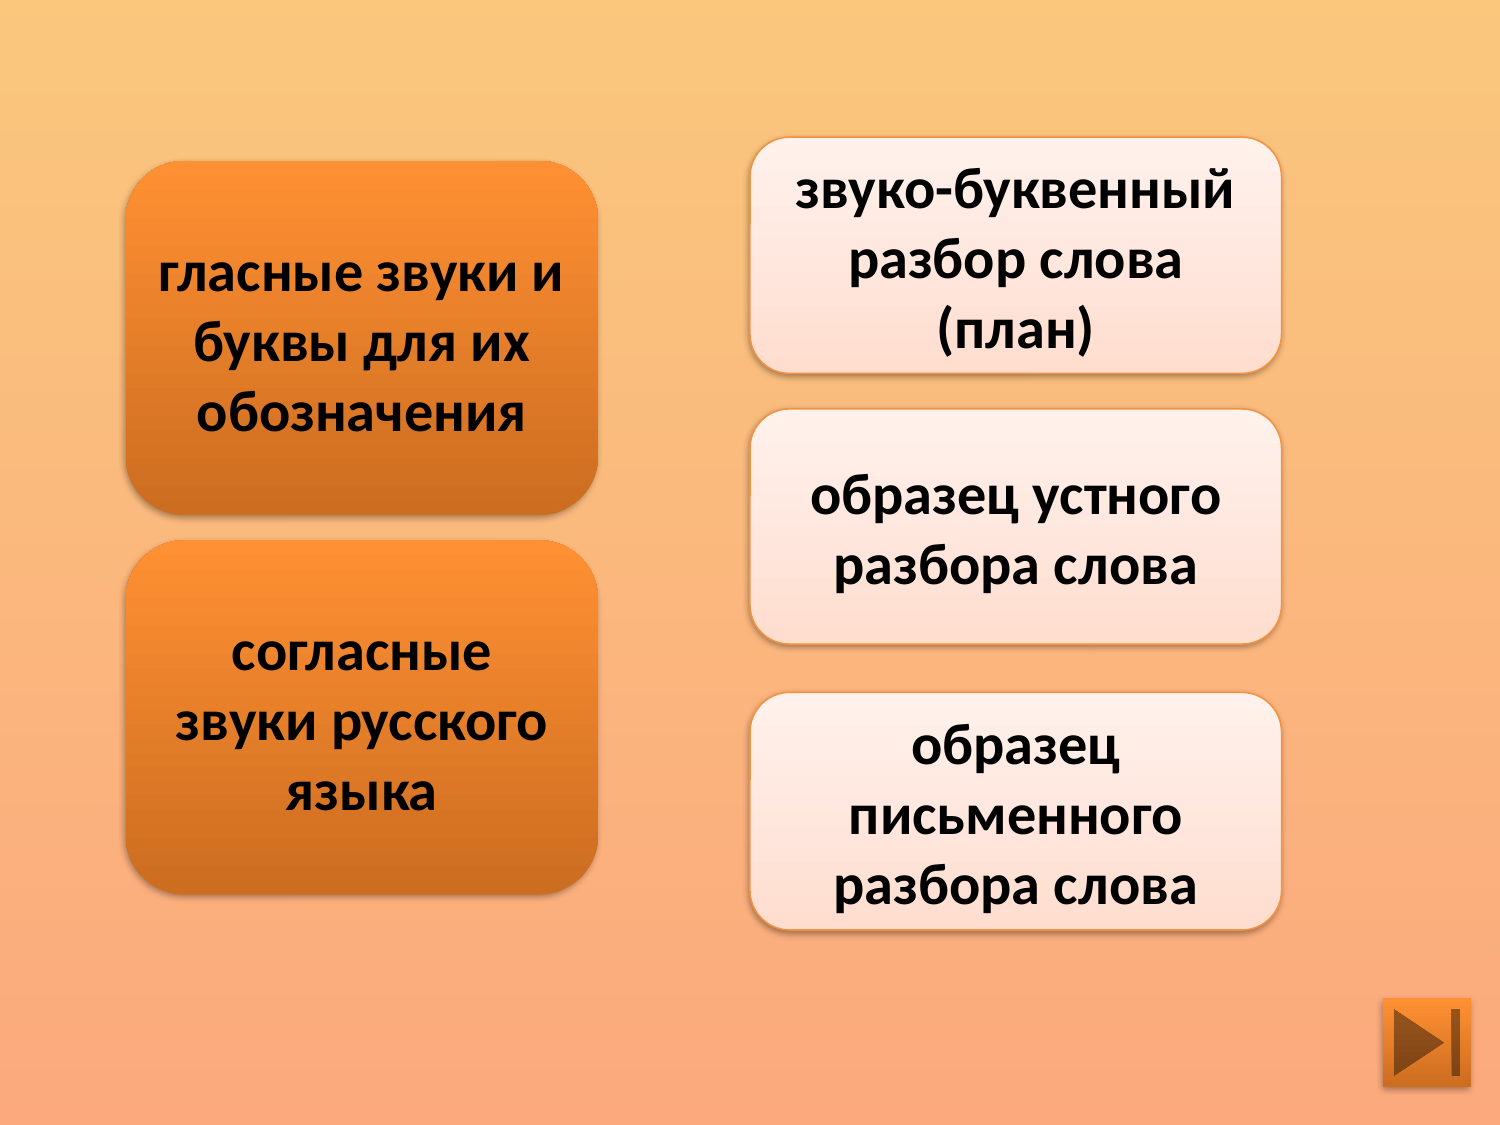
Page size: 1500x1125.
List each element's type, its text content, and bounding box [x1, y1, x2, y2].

text_box образец устного разбора слова [749, 408, 1283, 645]
text_box звуко-буквенный разбор слова (план) [749, 136, 1283, 375]
text_box [1382, 998, 1472, 1087]
text_box согласные звуки русского языка [125, 540, 599, 895]
text_box образец письменного разбора слова [749, 691, 1283, 931]
text_box гласные звуки и буквы для их обозначения [125, 160, 599, 516]
